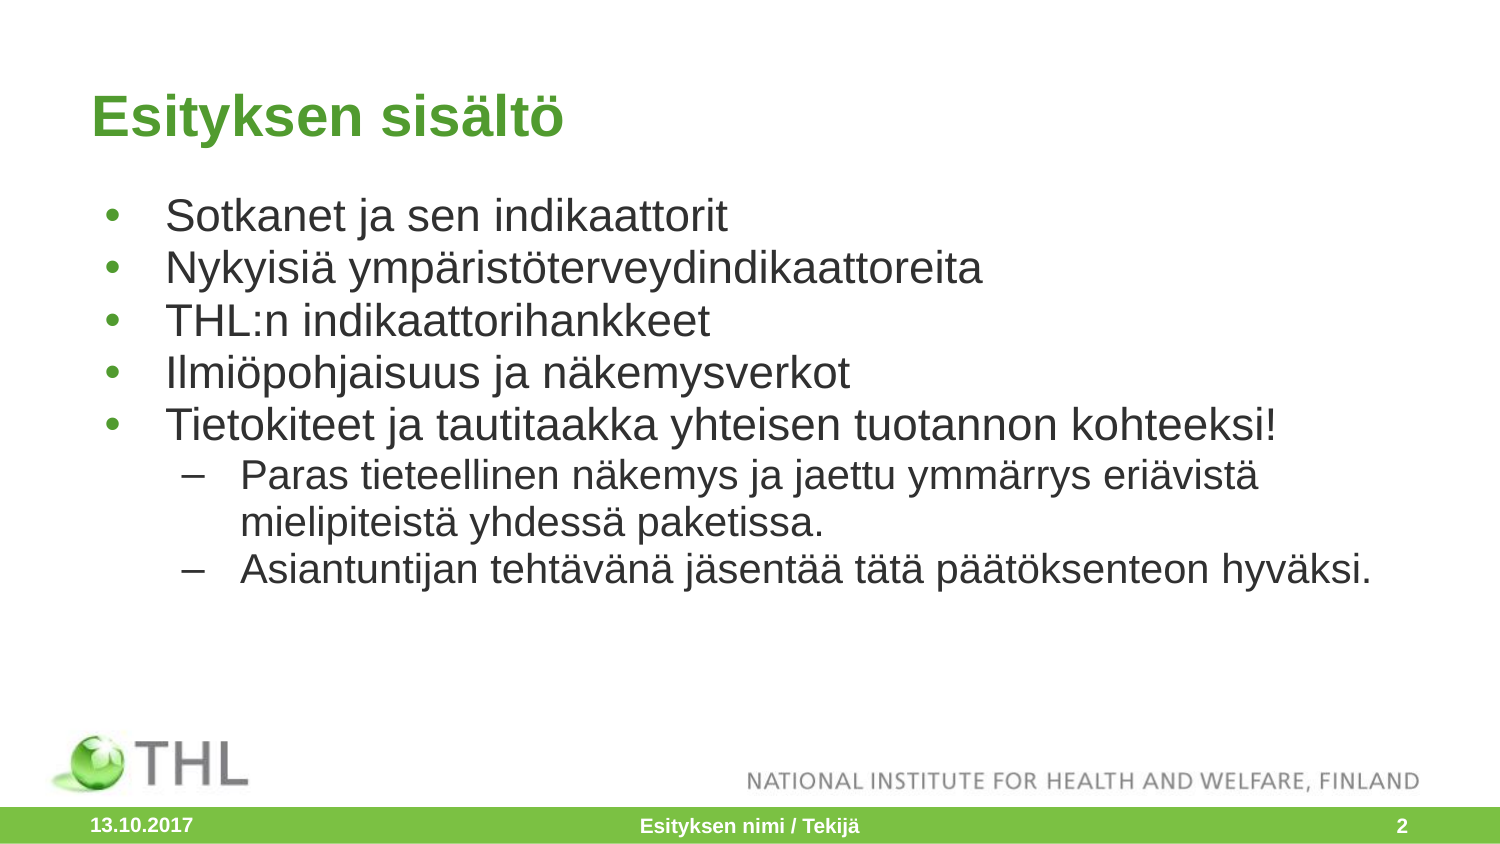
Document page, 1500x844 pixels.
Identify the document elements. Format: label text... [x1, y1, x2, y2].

slide_number ‹#› [1246, 811, 1424, 839]
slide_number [75, 810, 254, 839]
picture [715, 763, 1465, 801]
picture [24, 719, 275, 803]
footer Esityksen nimi / Tekijä [253, 811, 1246, 839]
title Esityksen sisältö [76, 32, 1424, 156]
list Sotkanet ja sen indikaattorit Nykyisiä ympäristöterveydindikaattoreita THL:n indikaattorihankkeet Ilmiöpohjaisuus ja näkemysverkot Tietokiteet ja tautitaakka yhteisen tuotannon kohteeksi! Paras tieteellinen näkemys ja jaettu ymmärrys eriävistä mielipiteistä yhdessä paketissa. Asiantuntijan tehtävänä jäsentää tätä päätöksenteon hyväksi. [75, 182, 1424, 723]
